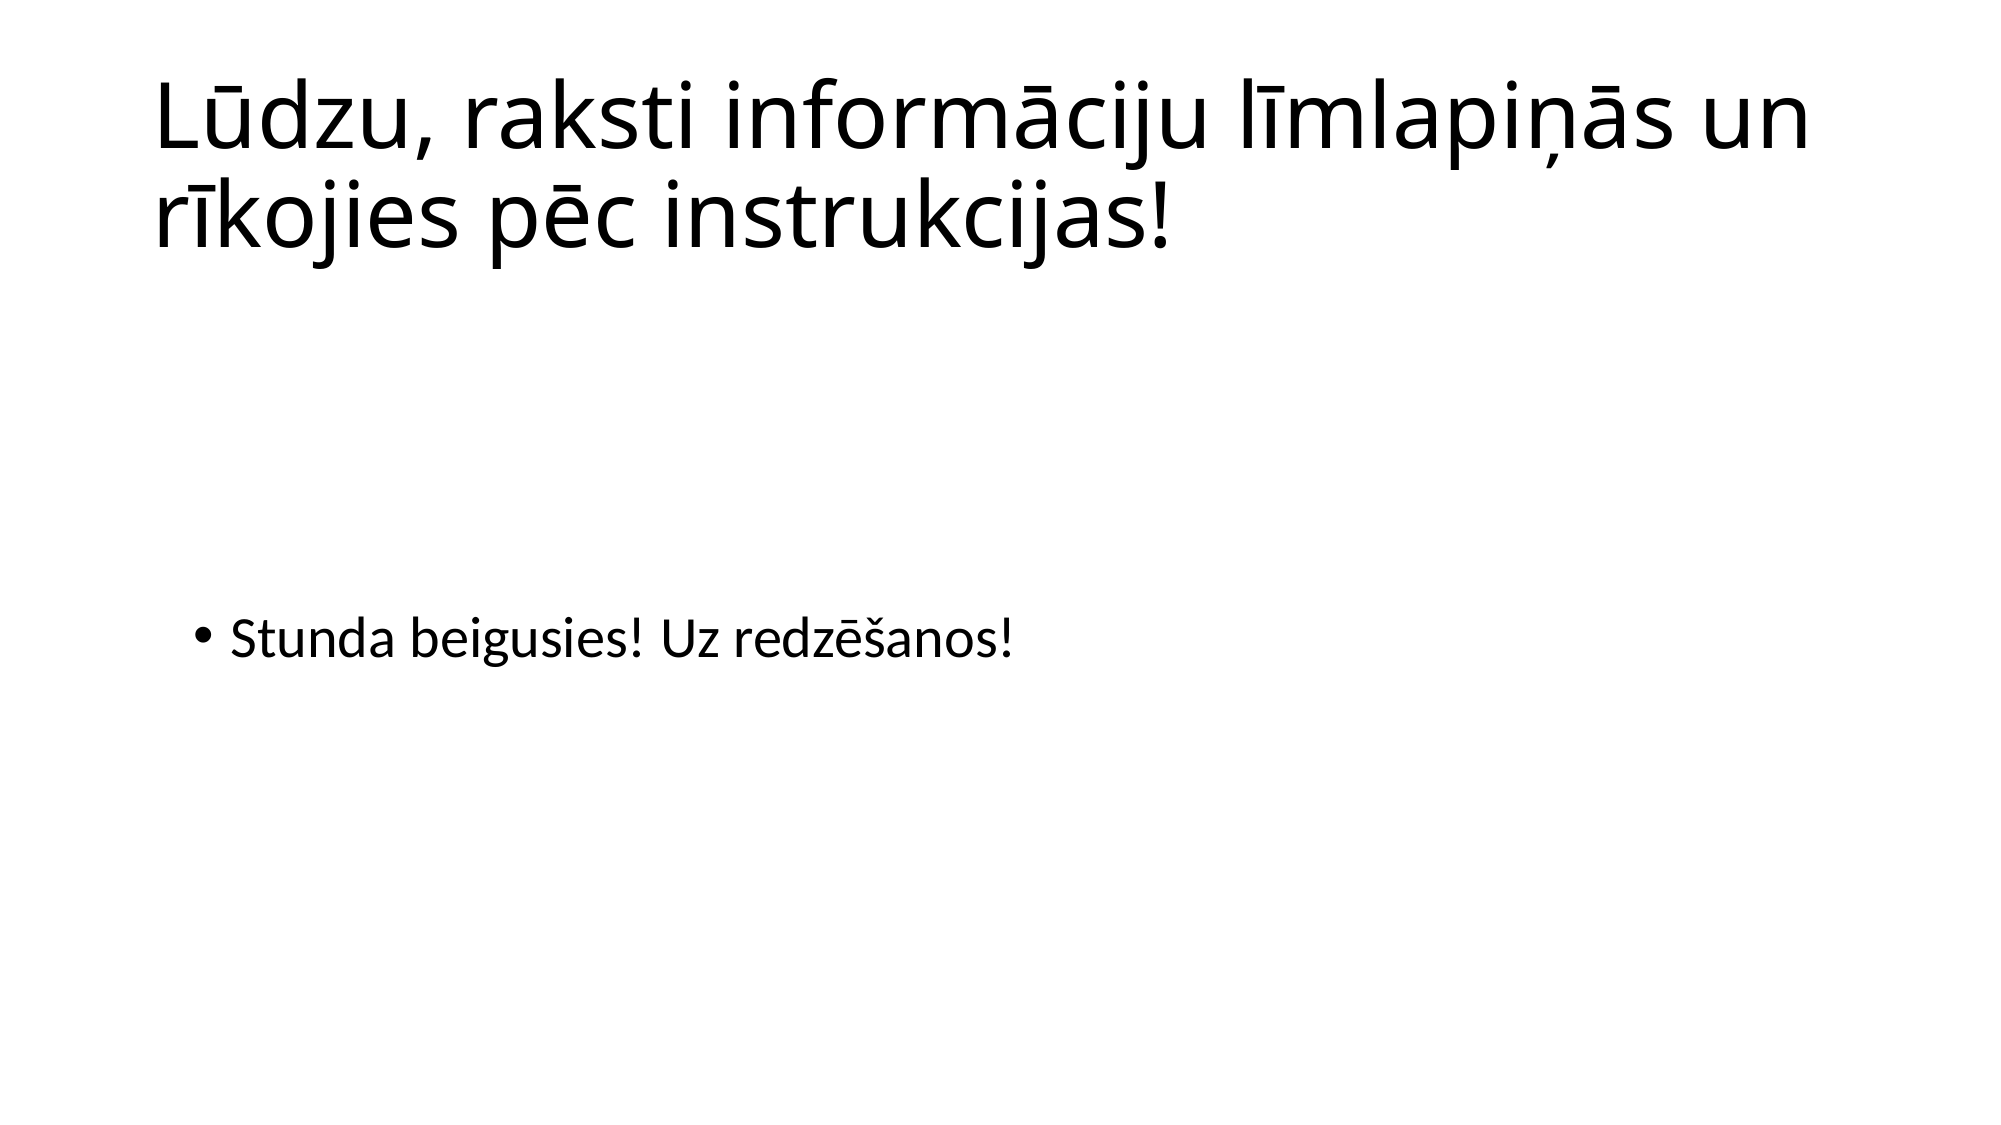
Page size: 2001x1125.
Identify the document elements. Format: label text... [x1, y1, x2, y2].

list Stunda beigusies! Uz redzēšanos! [178, 599, 1176, 848]
title Lūdzu, raksti informāciju līmlapiņās un rīkojies pēc instrukcijas! [137, 59, 1863, 278]
